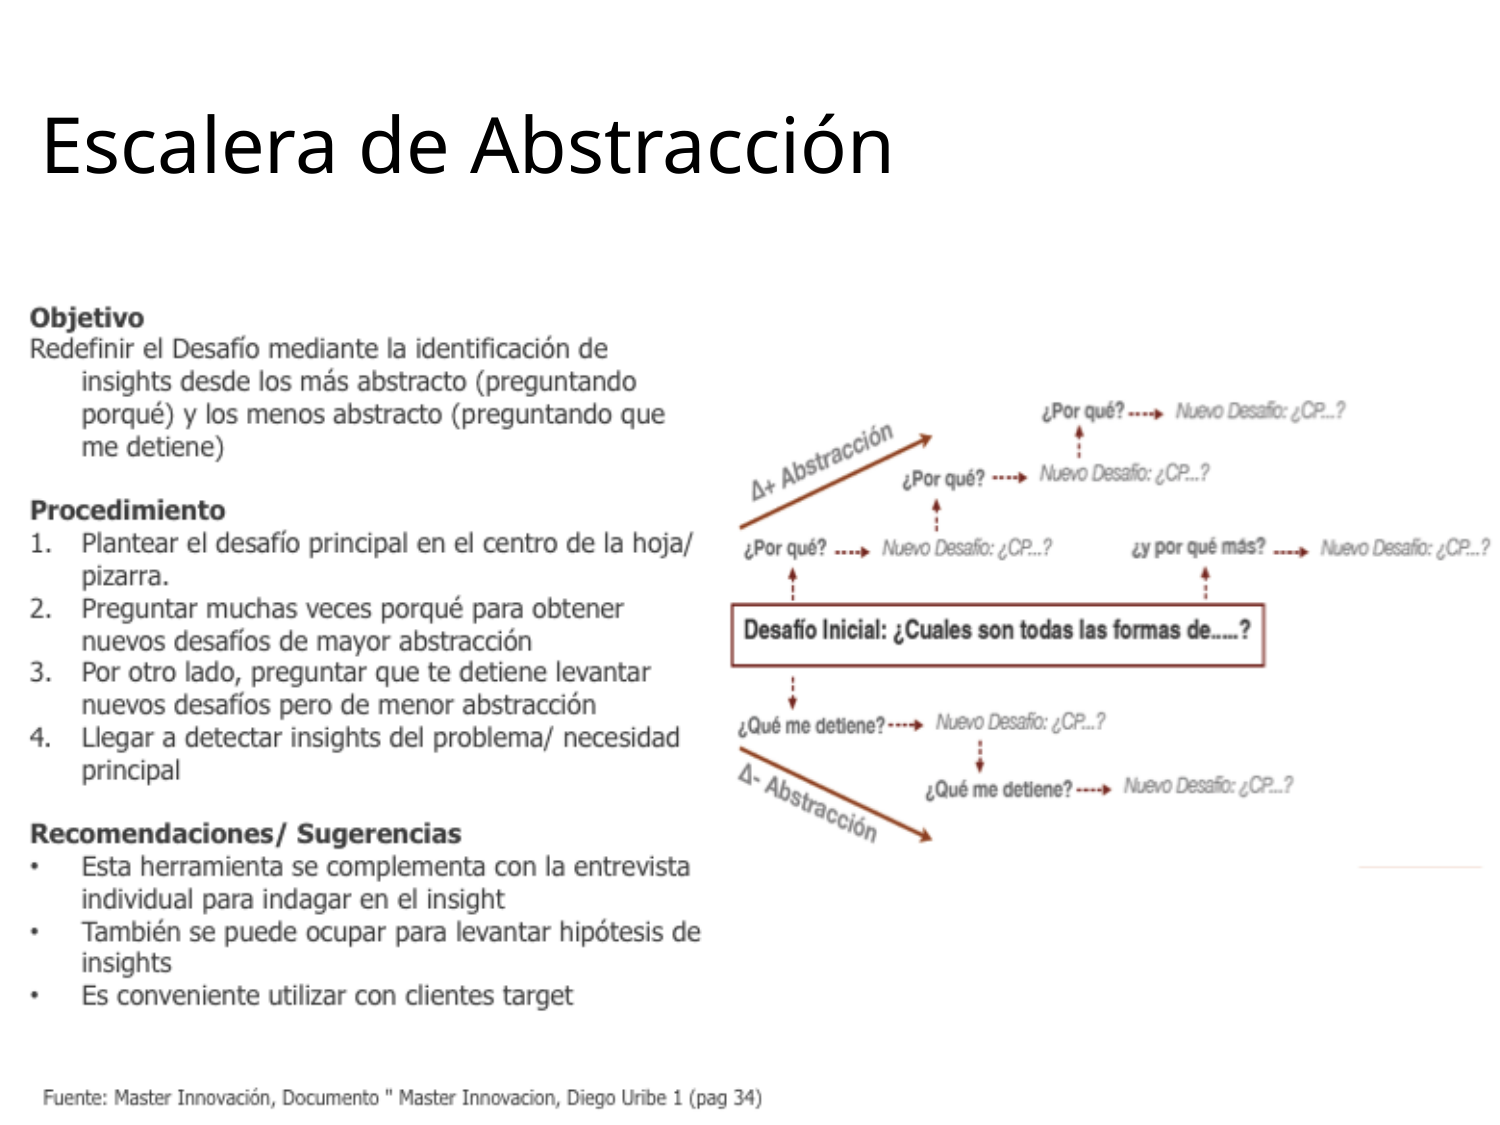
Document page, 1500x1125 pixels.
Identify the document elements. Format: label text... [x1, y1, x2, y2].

picture [25, 295, 1500, 1115]
title Escalera de Abstracción [25, 87, 1428, 197]
